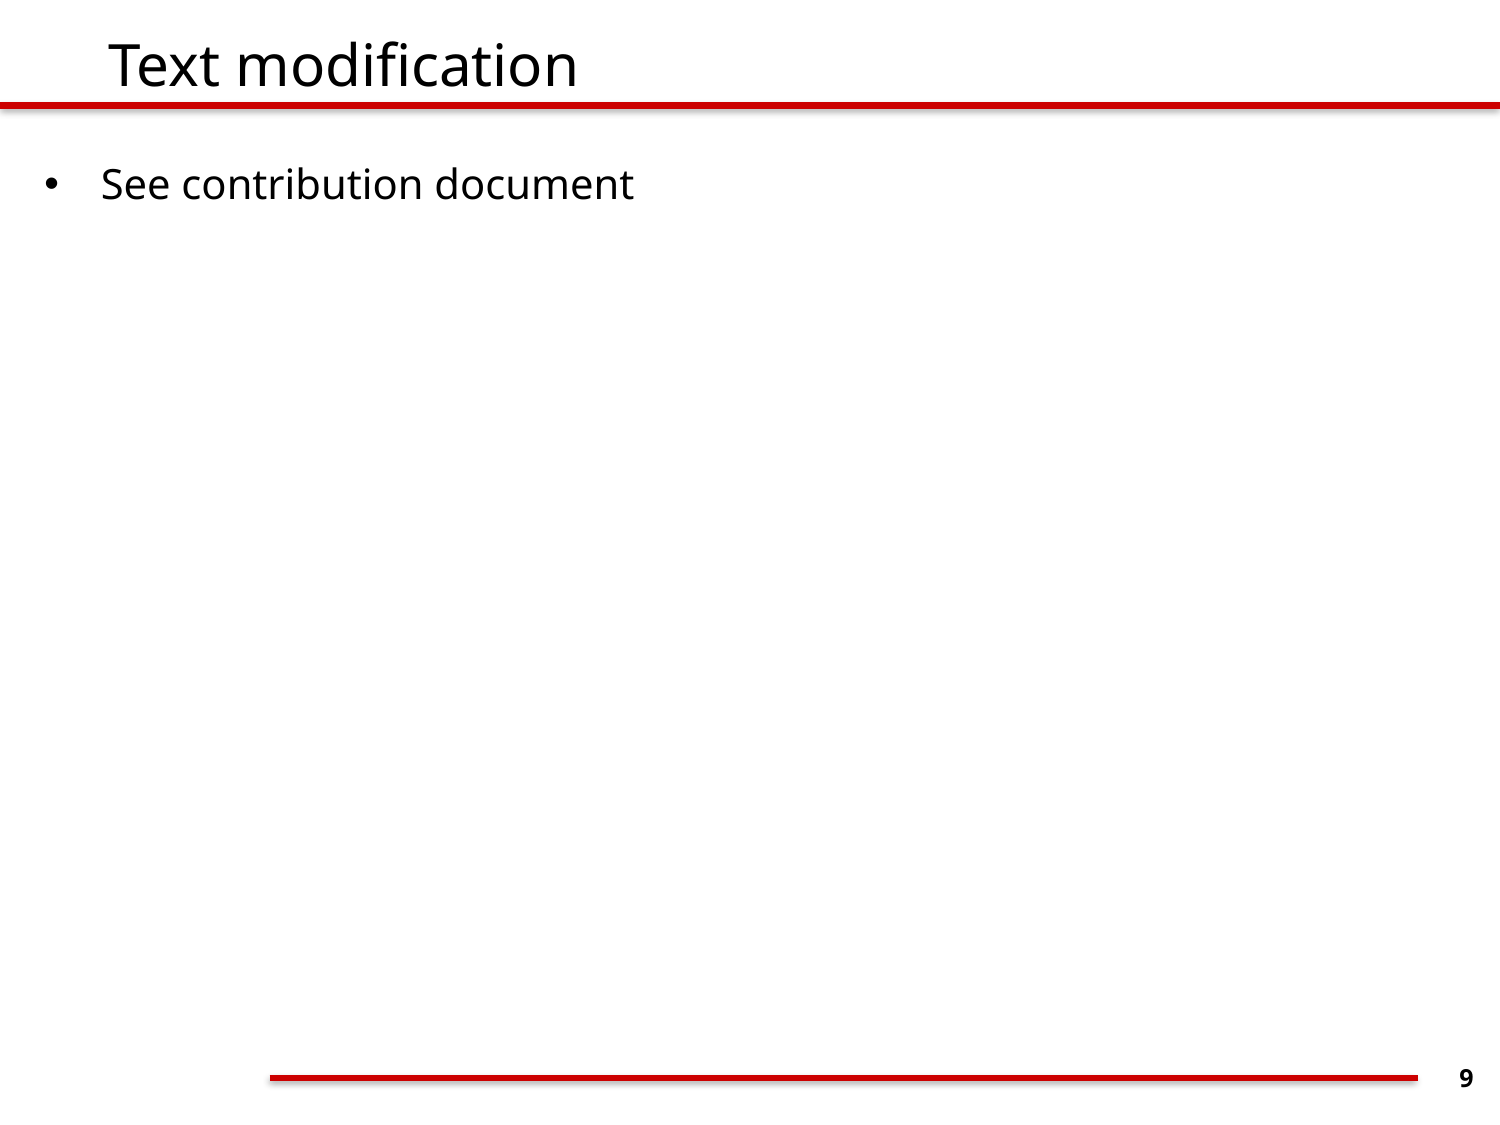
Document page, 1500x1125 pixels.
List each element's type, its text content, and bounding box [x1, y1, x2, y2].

slide_number 9 [1417, 1054, 1489, 1114]
title Text modification [93, 32, 1243, 94]
list See contribution document [29, 125, 1471, 1059]
